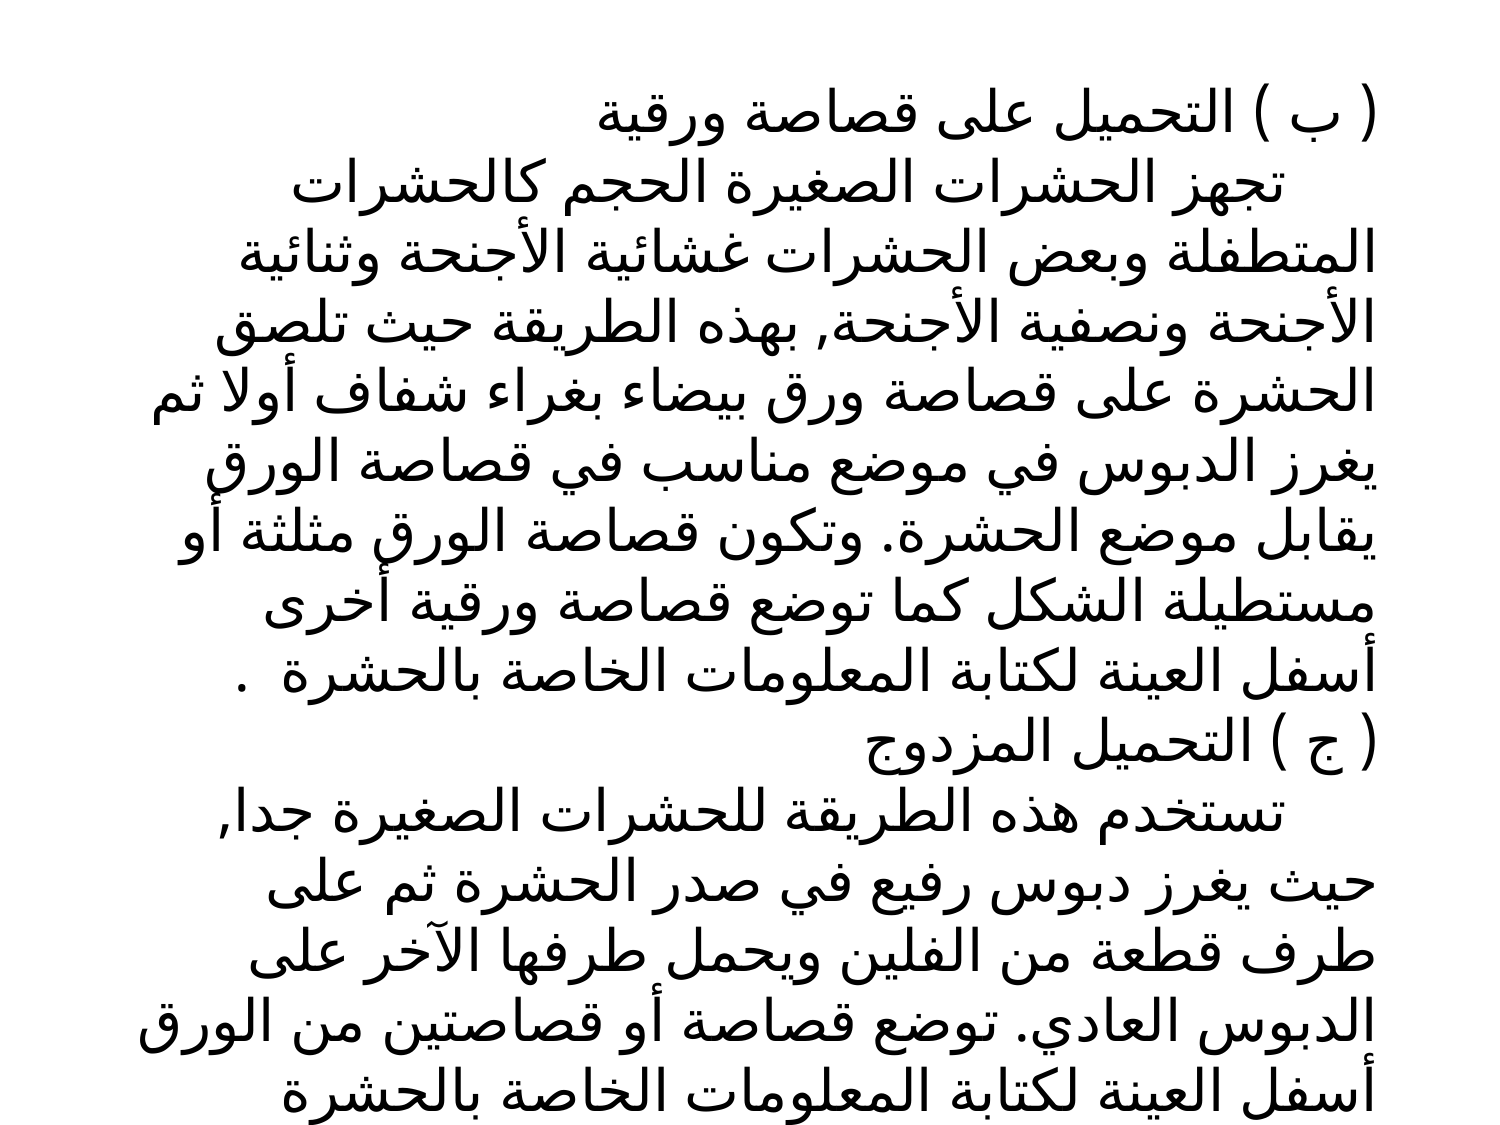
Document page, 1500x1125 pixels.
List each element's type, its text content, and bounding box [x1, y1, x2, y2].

text_box ( ب ) التحميل على قصاصة ورقية تجهز الحشرات الصغيرة الحجم كالحشرات المتطفلة وبعض الحشرات غشائية الأجنحة وثنائية الأجنحة ونصفية الأجنحة, بهذه الطريقة حيث تلصق الحشرة على قصاصة ورق بيضاء بغراء شفاف أولا ثم يغرز الدبوس في موضع مناسب في قصاصة الورق يقابل موضع الحشرة. وتكون قصاصة الورق مثلثة أو مستطيلة الشكل كما توضع قصاصة ورقية أخرى أسفل العينة لكتابة المعلومات الخاصة بالحشرة . ( ج ) التحميل المزدوج تستخدم هذه الطريقة للحشرات الصغيرة جدا, حيث يغرز دبوس رفيع في صدر الحشرة ثم على طرف قطعة من الفلين ويحمل طرفها الآخر على الدبوس العادي. توضع قصاصة أو قصاصتين من الورق أسفل العينة لكتابة المعلومات الخاصة بالحشرة [100, 66, 1394, 1125]
